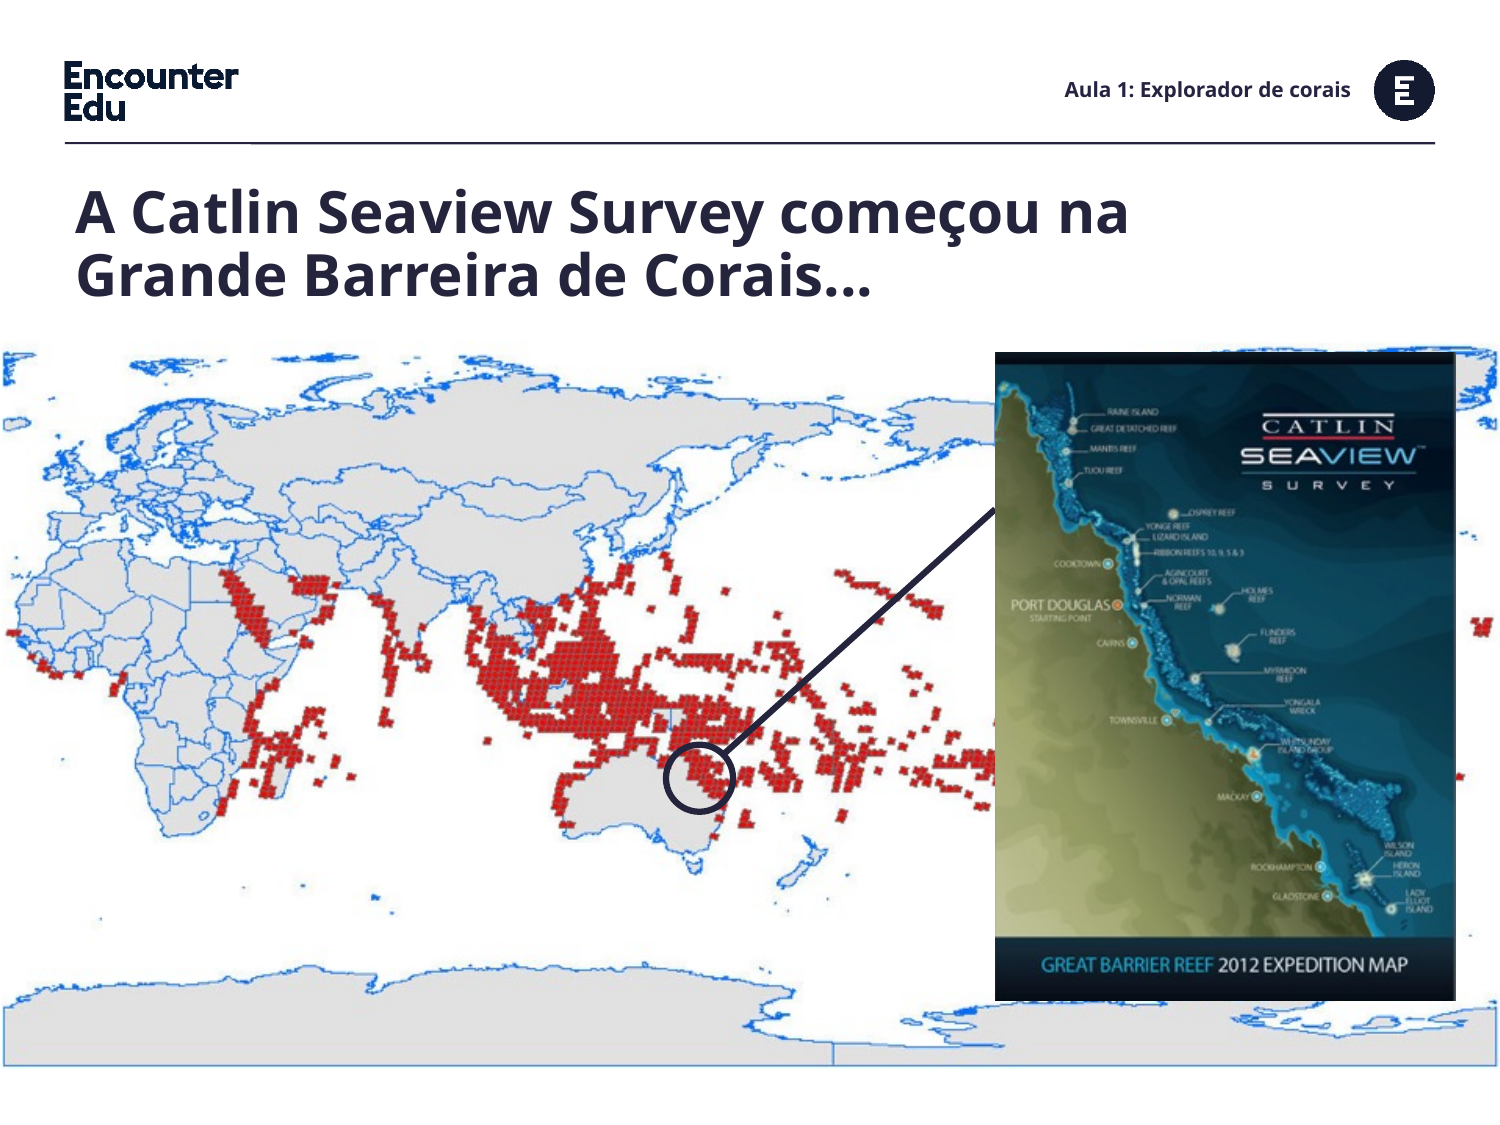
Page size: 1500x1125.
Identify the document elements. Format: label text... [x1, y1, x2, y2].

picture [60, 59, 243, 122]
text_box A Catlin Seaview Survey começou na Grande Barreira de Corais... [67, 203, 1353, 288]
picture [2, 292, 1500, 1120]
title Aula 1: Explorador de corais [749, 67, 1359, 114]
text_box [723, 508, 994, 755]
picture [1372, 58, 1436, 122]
